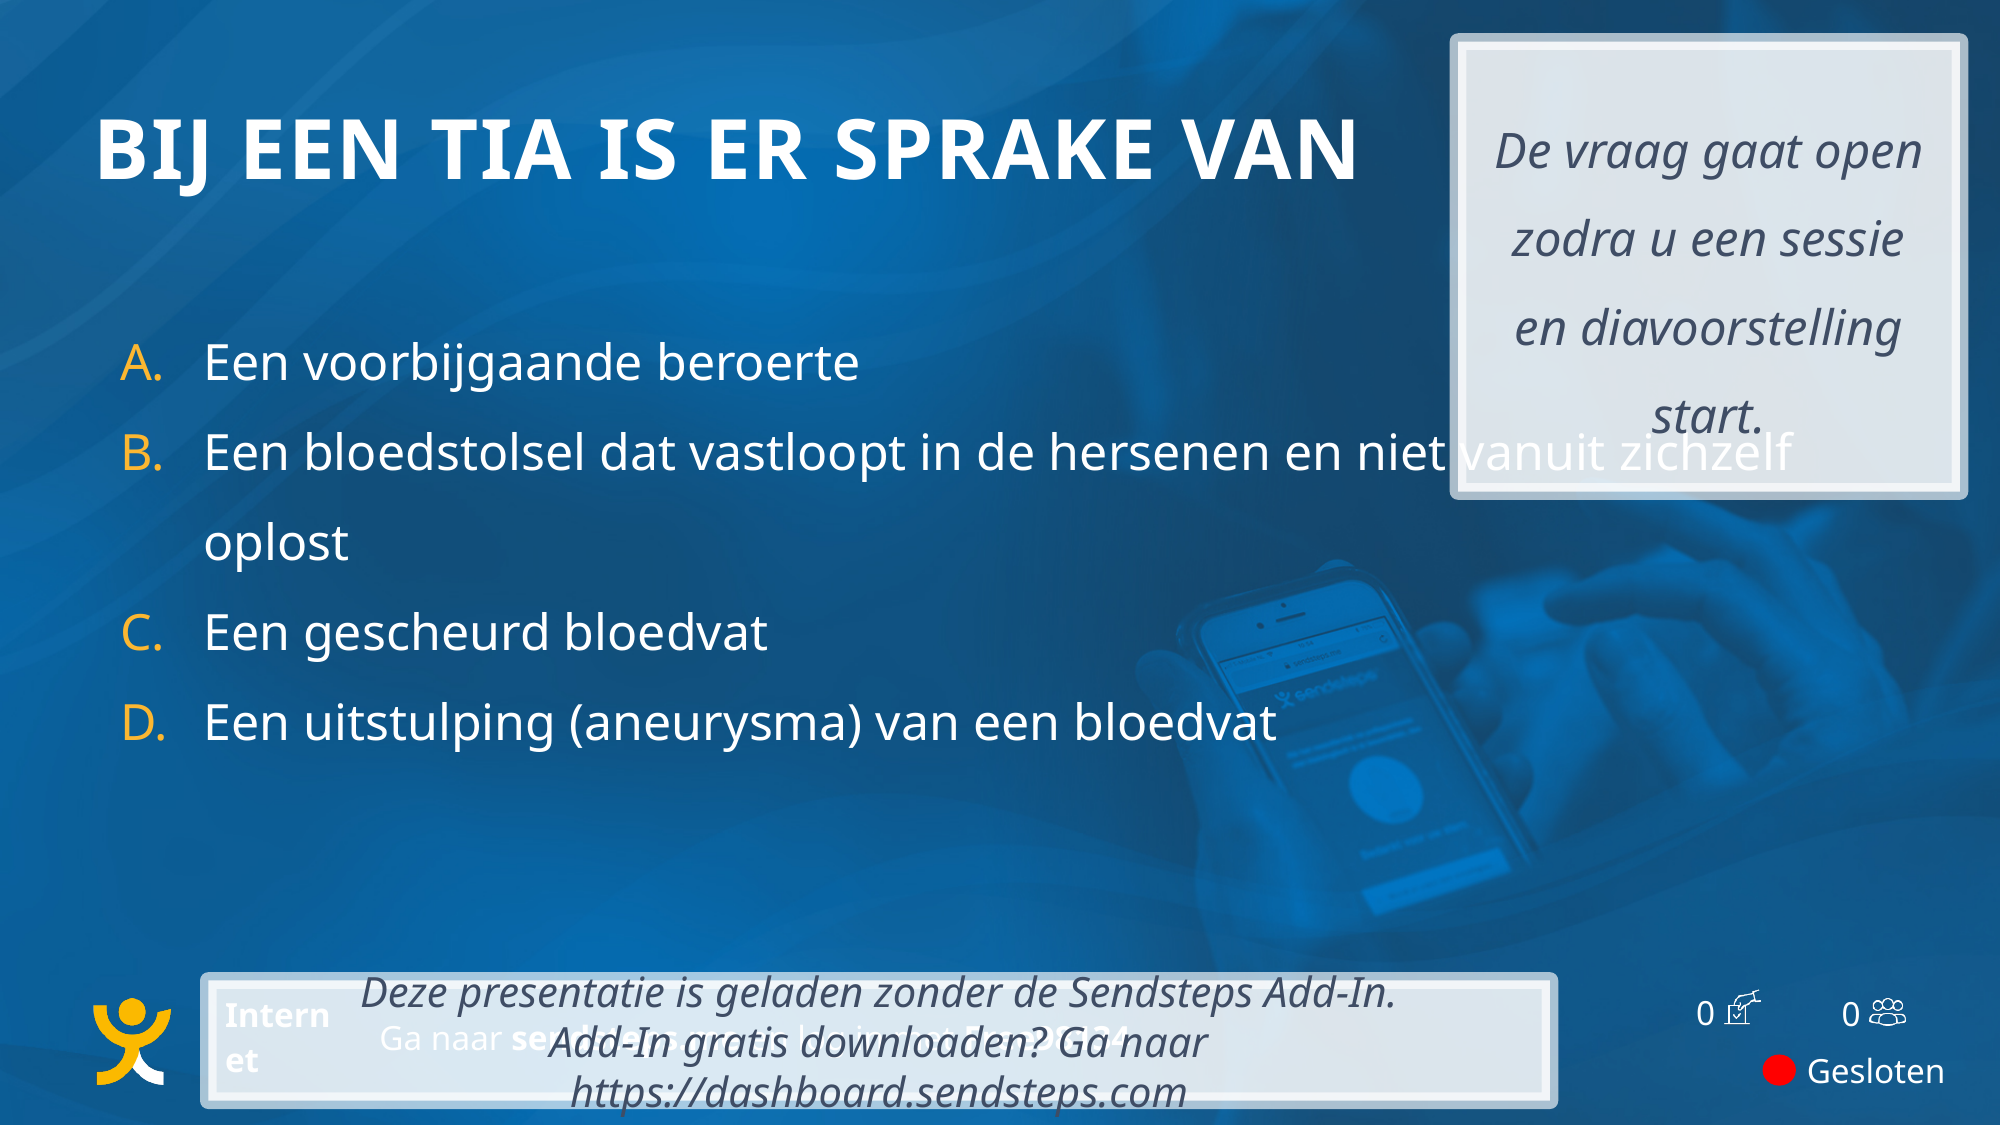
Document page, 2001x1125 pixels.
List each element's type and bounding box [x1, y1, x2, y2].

text_box [1749, 1042, 1981, 1098]
text_box [1767, 989, 1907, 1036]
text_box [1622, 987, 1761, 1036]
picture [0, 0, 2000, 1125]
